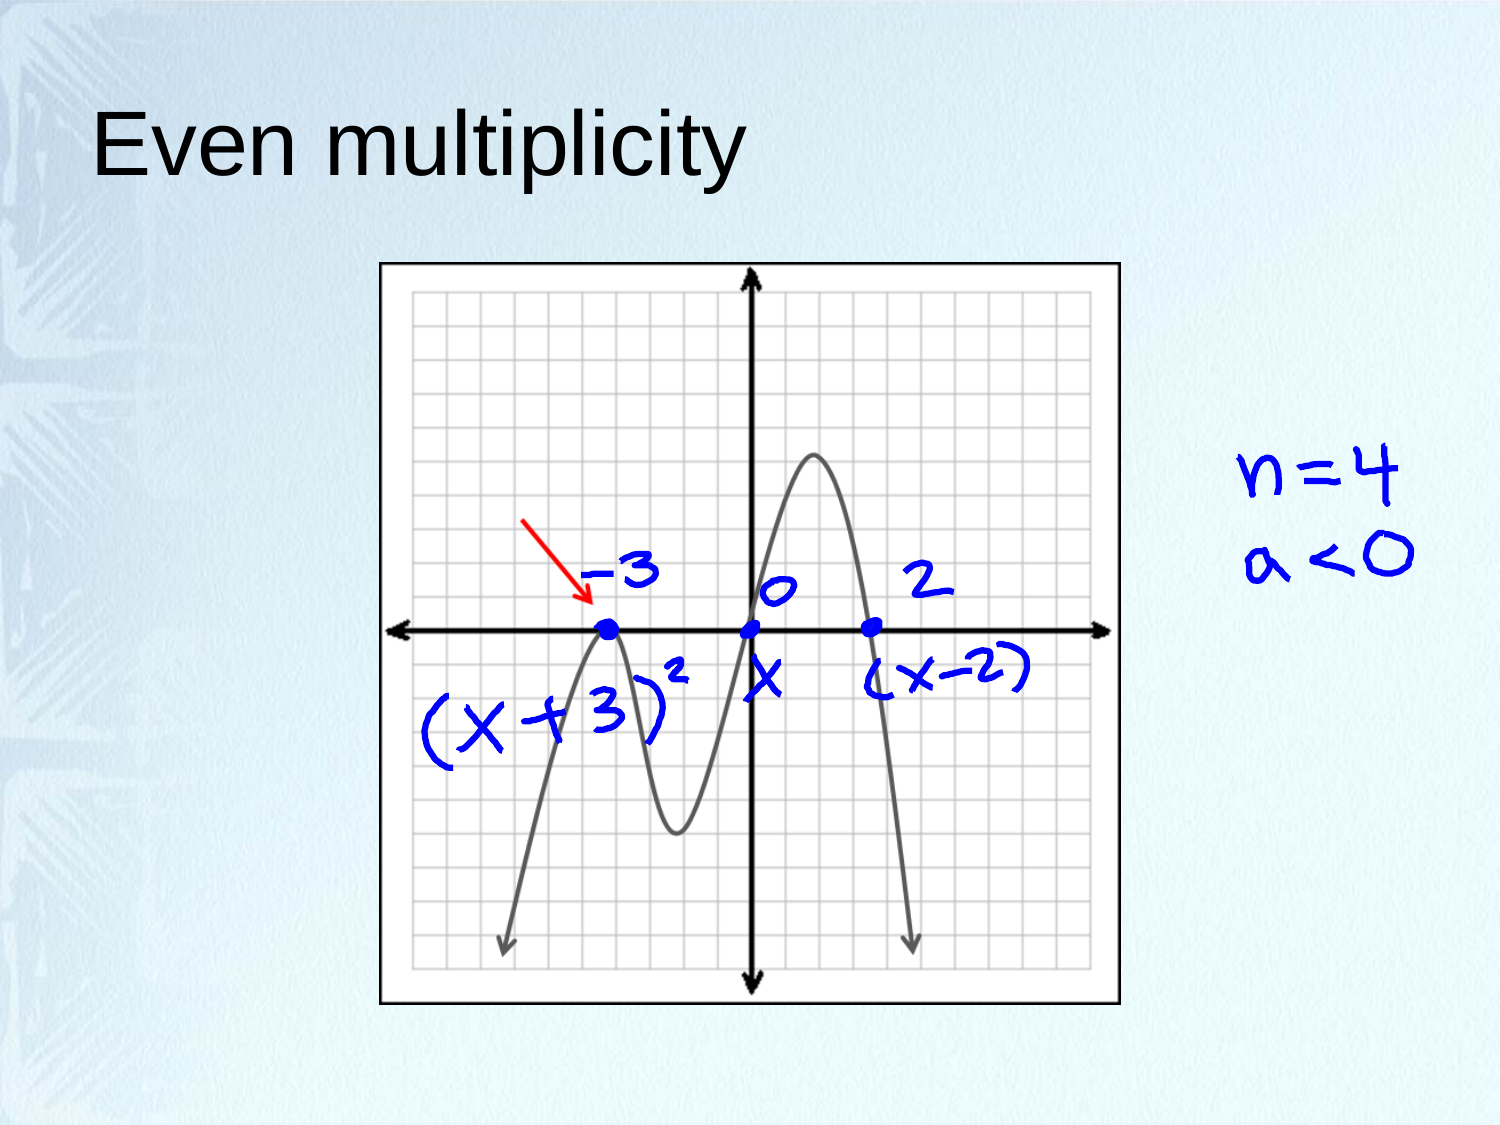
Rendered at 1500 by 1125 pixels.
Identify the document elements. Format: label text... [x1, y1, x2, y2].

text_box [1237, 456, 1280, 496]
text_box [1387, 463, 1399, 471]
text_box [1365, 532, 1412, 575]
text_box [1297, 463, 1333, 469]
title Even multiplicity [74, 44, 1426, 233]
text_box [1304, 480, 1341, 484]
text_box [1383, 445, 1387, 502]
picture [0, 0, 1500, 1125]
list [379, 262, 1121, 1006]
text_box [1355, 448, 1384, 473]
text_box [1311, 545, 1355, 575]
text_box [1247, 549, 1291, 582]
